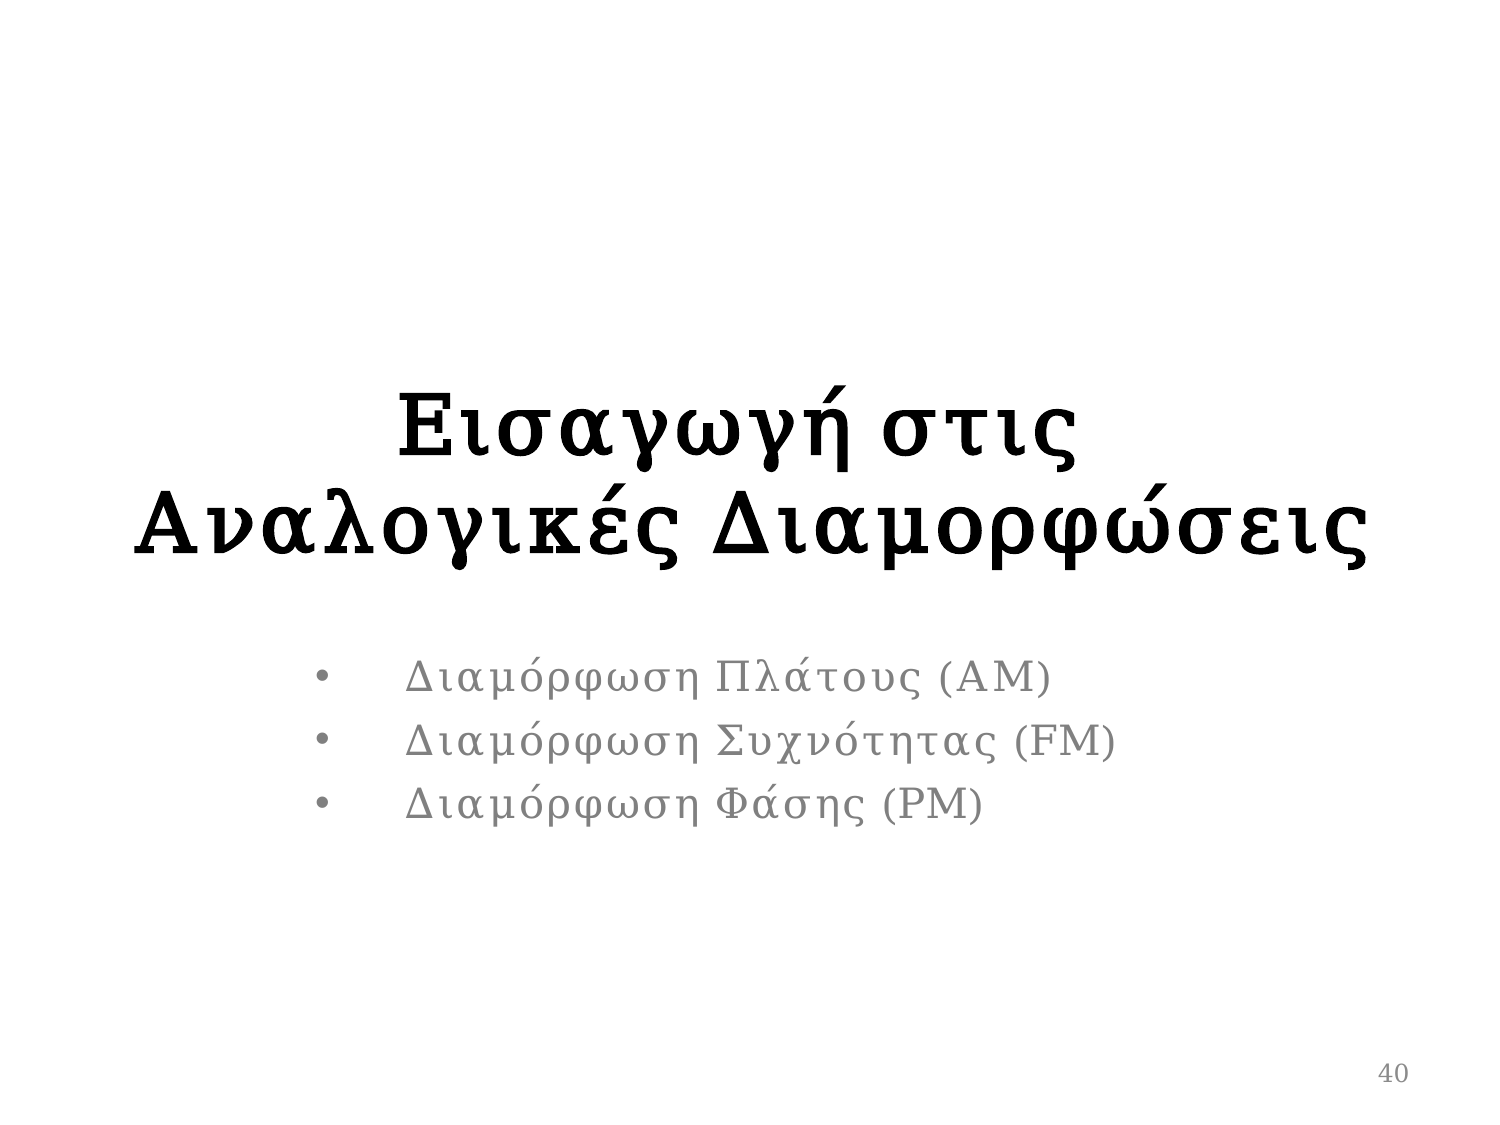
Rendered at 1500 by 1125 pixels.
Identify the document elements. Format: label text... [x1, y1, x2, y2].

slide_number 40 [1074, 1042, 1425, 1103]
title Εισαγωγή στις Αναλογικές Διαμορφώσεις [112, 349, 1388, 591]
subtitle Διαμόρφωση Πλάτους (ΑΜ) Διαμόρφωση Συχνότητας (FM) Διαμόρφωση Φάσης (PM) [225, 637, 1275, 925]
